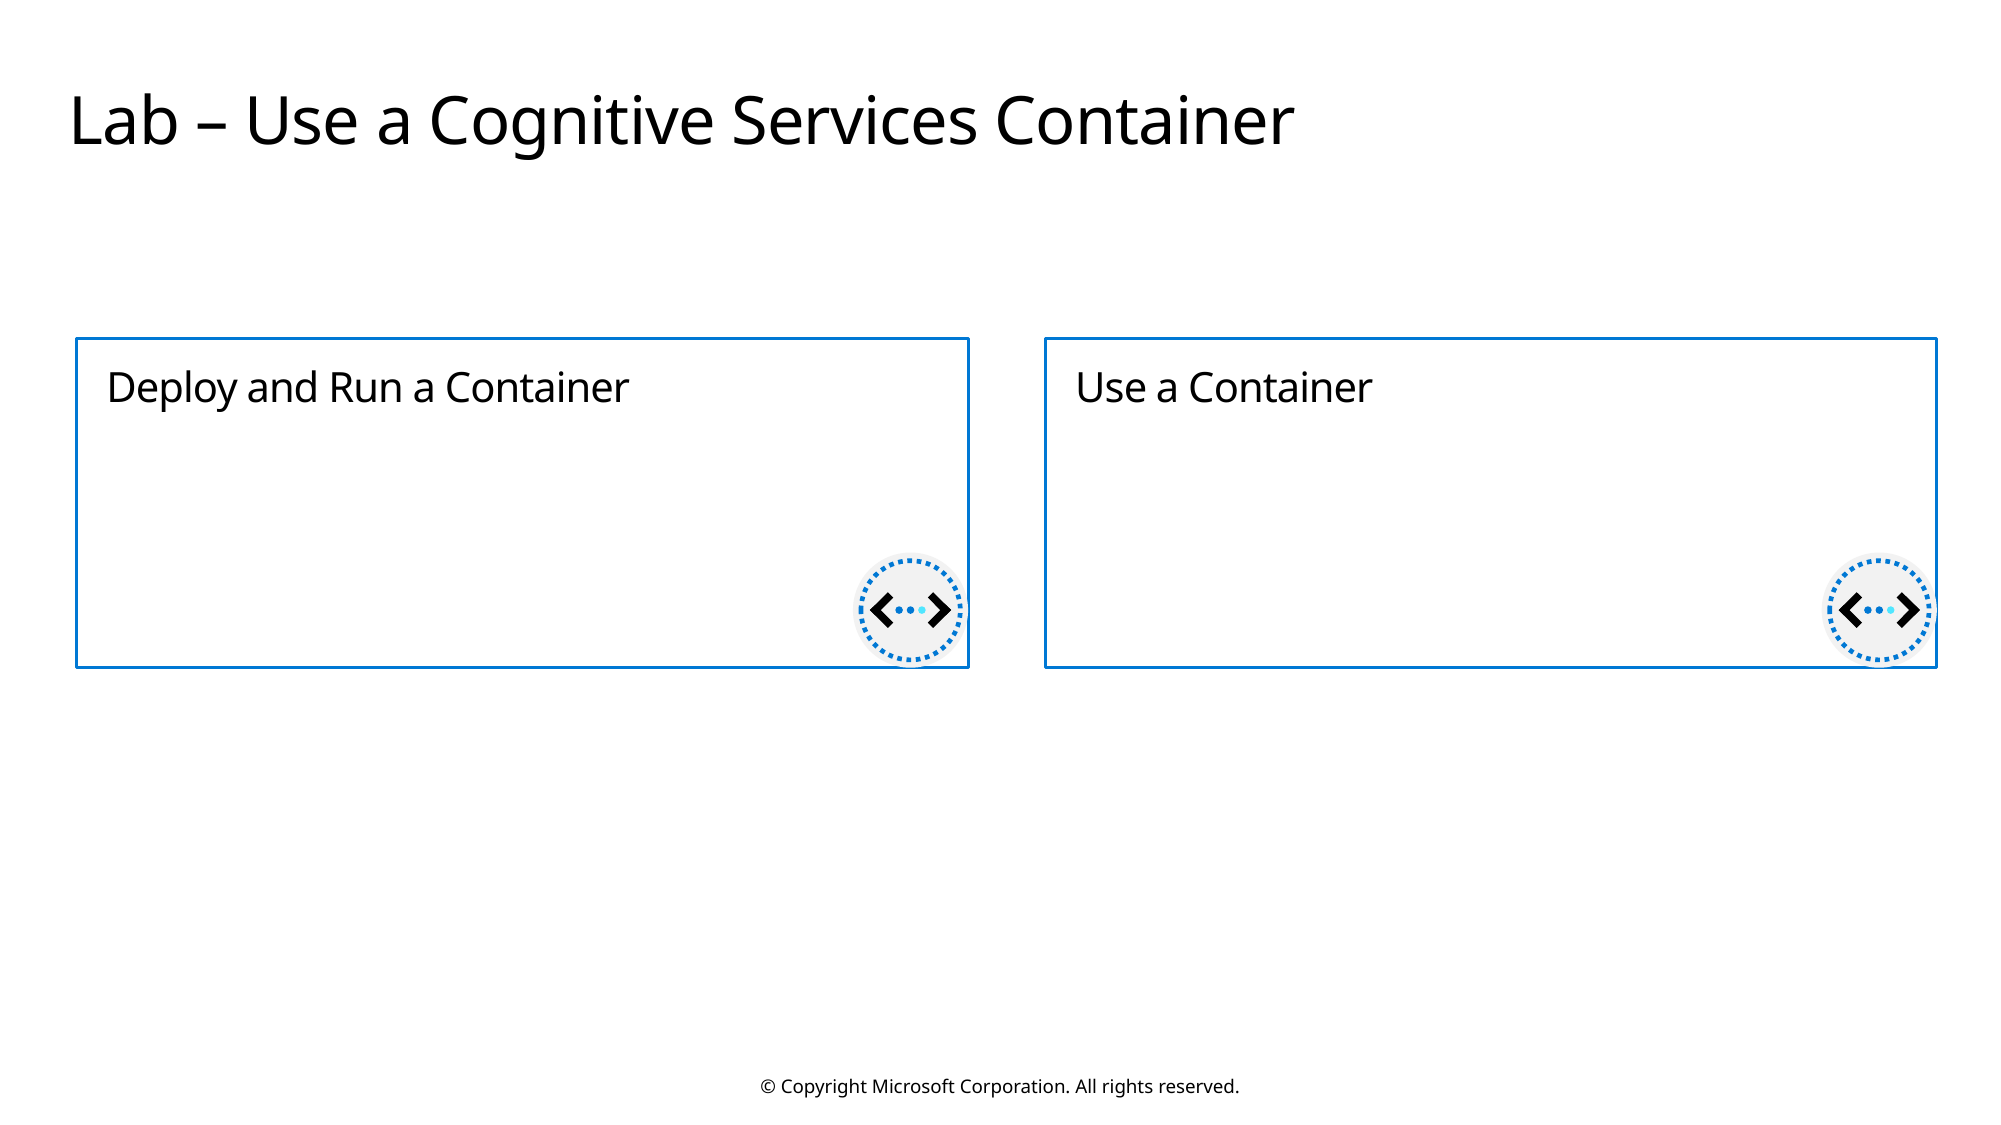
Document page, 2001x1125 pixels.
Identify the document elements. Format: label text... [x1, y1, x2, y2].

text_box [1821, 552, 1938, 668]
title Lab – Use a Cognitive Services Container [68, 72, 1930, 184]
list Deploy and Run a Container [75, 337, 970, 669]
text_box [852, 552, 969, 668]
list Use a Container [1044, 337, 1938, 669]
